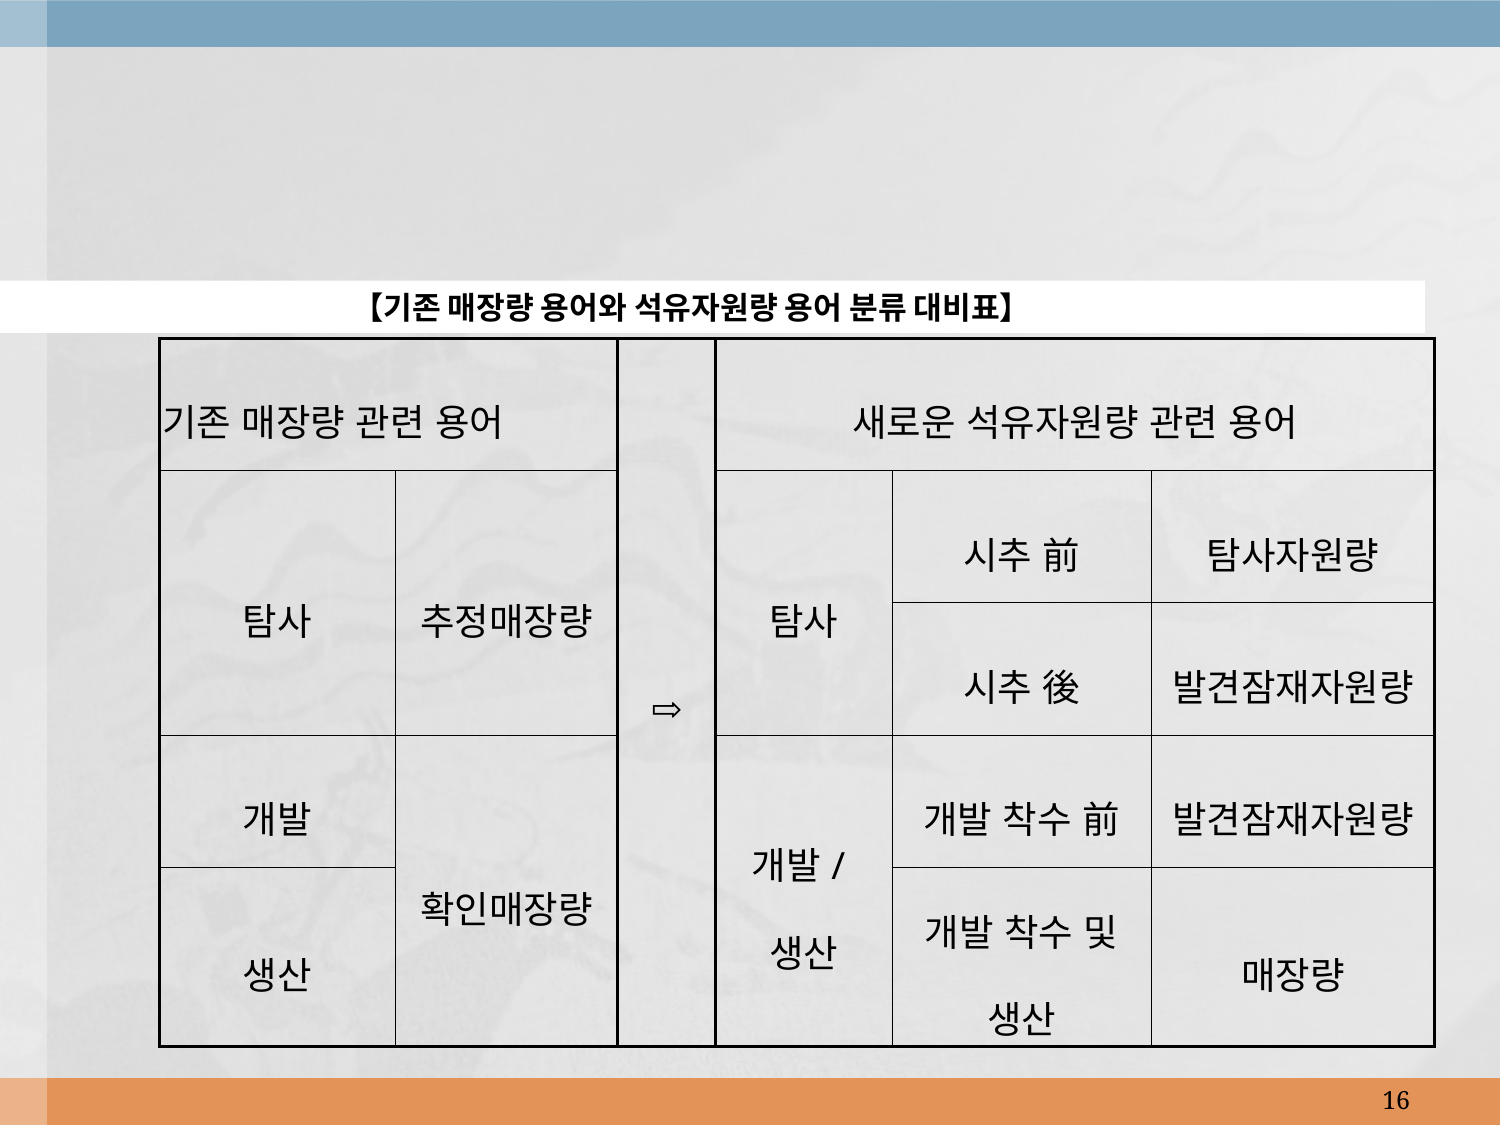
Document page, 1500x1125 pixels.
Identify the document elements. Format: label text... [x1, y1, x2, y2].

table_header ⇨ [619, 340, 714, 1045]
table_cell 추정매장량 [396, 471, 616, 735]
table_cell 시추 前 [893, 471, 1151, 602]
table_cell 매장량 [1152, 868, 1433, 1045]
table_cell 개발 착수 및 생산 [893, 868, 1151, 1045]
table_cell 발견잠재자원량 [1152, 736, 1433, 867]
table_cell 생산 [161, 868, 395, 1045]
table_header 새로운 석유자원량 관련 용어 [717, 340, 1433, 470]
table_cell 탐사 [717, 471, 892, 735]
table_cell 발견잠재자원량 [1152, 603, 1433, 735]
table_cell 개발 [161, 736, 395, 867]
table_header 기존 매장량 관련 용어 [161, 340, 616, 470]
table_cell 개발/생산 [717, 736, 892, 1045]
table_cell 시추 後 [893, 603, 1151, 735]
slide_number 16 [1074, 1078, 1425, 1125]
text_box 【기존 매장량 용어와 석유자원량 용어 분류 대비표】 [0, 280, 1425, 333]
table_cell 탐사 [161, 471, 395, 735]
table_cell 탐사자원량 [1152, 471, 1433, 602]
table_cell 확인매장량 [396, 736, 616, 1045]
table_cell 개발 착수 前 [893, 736, 1151, 867]
